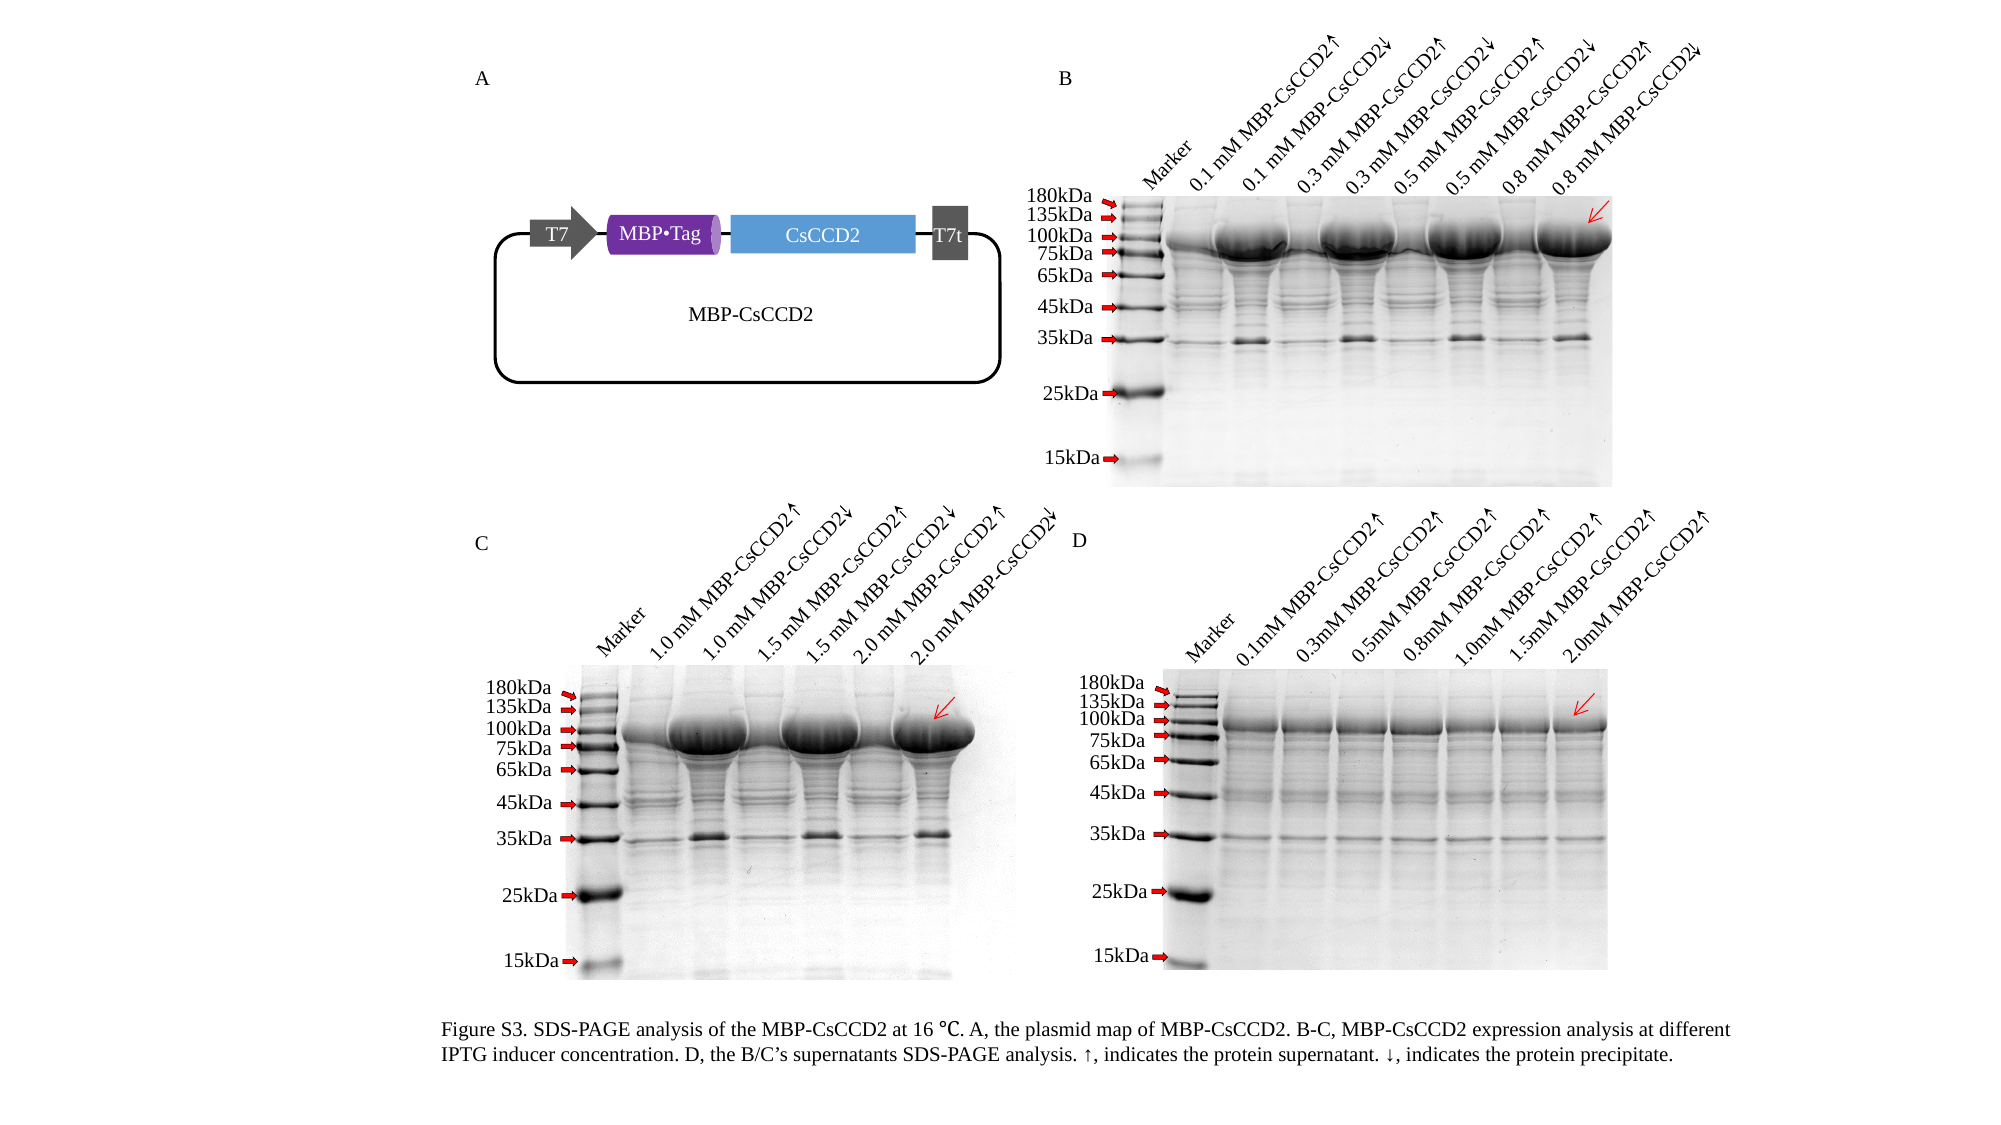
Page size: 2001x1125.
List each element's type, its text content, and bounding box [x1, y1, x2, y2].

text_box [992, 505, 1005, 518]
text_box A [455, 56, 509, 97]
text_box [787, 503, 800, 515]
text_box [933, 697, 955, 720]
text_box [1573, 693, 1595, 716]
text_box 75kDa [1012, 234, 1106, 253]
text_box [560, 892, 565, 900]
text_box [1011, 174, 1117, 234]
text_box 65kDa [1064, 741, 1162, 771]
text_box [1100, 336, 1106, 343]
text_box 2.0 mM MBP-CsCCD2 [831, 492, 1018, 665]
text_box 0.5mM MBP-CsCCD2 [1329, 487, 1546, 669]
text_box B [1043, 56, 1088, 97]
text_box 0.1mM MBP-CsCCD2 [1213, 487, 1435, 669]
text_box Marker [1120, 72, 1256, 196]
text_box 15kDa [1018, 436, 1106, 477]
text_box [1379, 37, 1391, 50]
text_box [1696, 510, 1709, 523]
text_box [1688, 43, 1701, 56]
text_box Marker [1163, 544, 1298, 669]
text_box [943, 505, 956, 518]
text_box [1101, 271, 1106, 279]
text_box 2.0 mM MBP-CsCCD2 [888, 493, 1075, 665]
text_box 0.8 mM MBP-CsCCD2 [1479, 23, 1667, 196]
text_box 1.5 mM MBP-CsCCD2 [786, 485, 972, 665]
text_box 0.5 mM MBP-CsCCD2 [1371, 23, 1558, 196]
text_box 15kDa [478, 938, 565, 979]
picture [565, 665, 1016, 980]
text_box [1638, 40, 1651, 53]
text_box [1101, 304, 1106, 312]
text_box 45kDa [471, 781, 565, 817]
text_box [1153, 790, 1162, 797]
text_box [1430, 511, 1443, 523]
text_box 35kDa [1064, 812, 1162, 852]
text_box 0.1 mM MBP-CsCCD2 [1171, 20, 1354, 196]
text_box 0.8mM MBP-CsCCD2 [1383, 487, 1597, 669]
text_box 65kDa [470, 748, 565, 788]
text_box 0.3 mM MBP-CsCCD2 [1274, 22, 1462, 196]
text_box 25kDa [487, 874, 565, 915]
text_box 0.8 mM MBP-CsCCD2 [1532, 17, 1723, 196]
text_box [1101, 248, 1106, 256]
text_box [1326, 34, 1339, 47]
text_box [559, 801, 565, 808]
text_box 1.0 mM MBP-CsCCD2 [626, 489, 814, 665]
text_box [1537, 508, 1550, 521]
text_box 25kDa [1077, 870, 1162, 910]
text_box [1589, 512, 1602, 525]
text_box 1.5mM MBP-CsCCD2 [1490, 454, 1707, 669]
text_box [559, 835, 565, 843]
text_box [1482, 37, 1495, 50]
text_box 0.3 mM MBP-CsCCD2 [1326, 16, 1512, 196]
text_box [1153, 756, 1162, 763]
text_box 0.5 mM MBP-CsCCD2 [1425, 17, 1616, 196]
text_box 75kDa [471, 726, 565, 748]
text_box 75kDa [1064, 721, 1162, 741]
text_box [1642, 509, 1655, 522]
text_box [1371, 513, 1384, 525]
text_box Marker [574, 539, 710, 665]
text_box 1.5 mM MBP-CsCCD2 [734, 490, 922, 665]
text_box [1151, 953, 1162, 961]
text_box 35kDa [471, 817, 565, 857]
text_box 0.3mM MBP-CsCCD2 [1274, 487, 1489, 669]
picture [1106, 196, 1613, 487]
text_box [1153, 732, 1162, 739]
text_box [1433, 37, 1446, 50]
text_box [1531, 37, 1544, 50]
text_box Figure S3. SDS-PAGE analysis of the MBP-CsCCD2 at 16 ℃. A, the plasmid map of MBP-CsCCD2. B-C, MBP-CsCCD2 expression analysis at different IPTG inducer concentration. D, the B/C’s supernatants SDS-PAGE analysis. ↑, indicates the protein supernatant. ↓, indicates the protein precipitate. [426, 1007, 1753, 1098]
text_box 65kDa [1012, 253, 1106, 285]
text_box D [1057, 519, 1111, 559]
text_box [1152, 831, 1162, 838]
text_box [495, 206, 1004, 383]
text_box 1.0mM MBP-CsCCD2 [1432, 456, 1656, 669]
text_box 2.0mM MBP-CsCCD2 [1540, 465, 1753, 669]
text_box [840, 505, 852, 518]
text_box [470, 666, 577, 726]
text_box [1150, 884, 1162, 899]
text_box 1.0 mM MBP-CsCCD2 [681, 482, 873, 665]
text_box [1044, 507, 1056, 520]
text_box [1063, 661, 1171, 721]
picture [1162, 669, 1608, 970]
text_box 35kDa [1012, 316, 1106, 357]
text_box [1588, 200, 1610, 224]
text_box C [455, 522, 509, 562]
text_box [1484, 508, 1497, 521]
text_box 0.1 mM MBP-CsCCD2 [1222, 13, 1413, 196]
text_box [1583, 39, 1595, 52]
text_box [560, 766, 565, 774]
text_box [894, 505, 907, 518]
text_box 25kDa [1028, 371, 1106, 412]
text_box 45kDa [1064, 771, 1162, 812]
text_box 45kDa [1012, 285, 1106, 316]
text_box 15kDa [1068, 934, 1170, 975]
